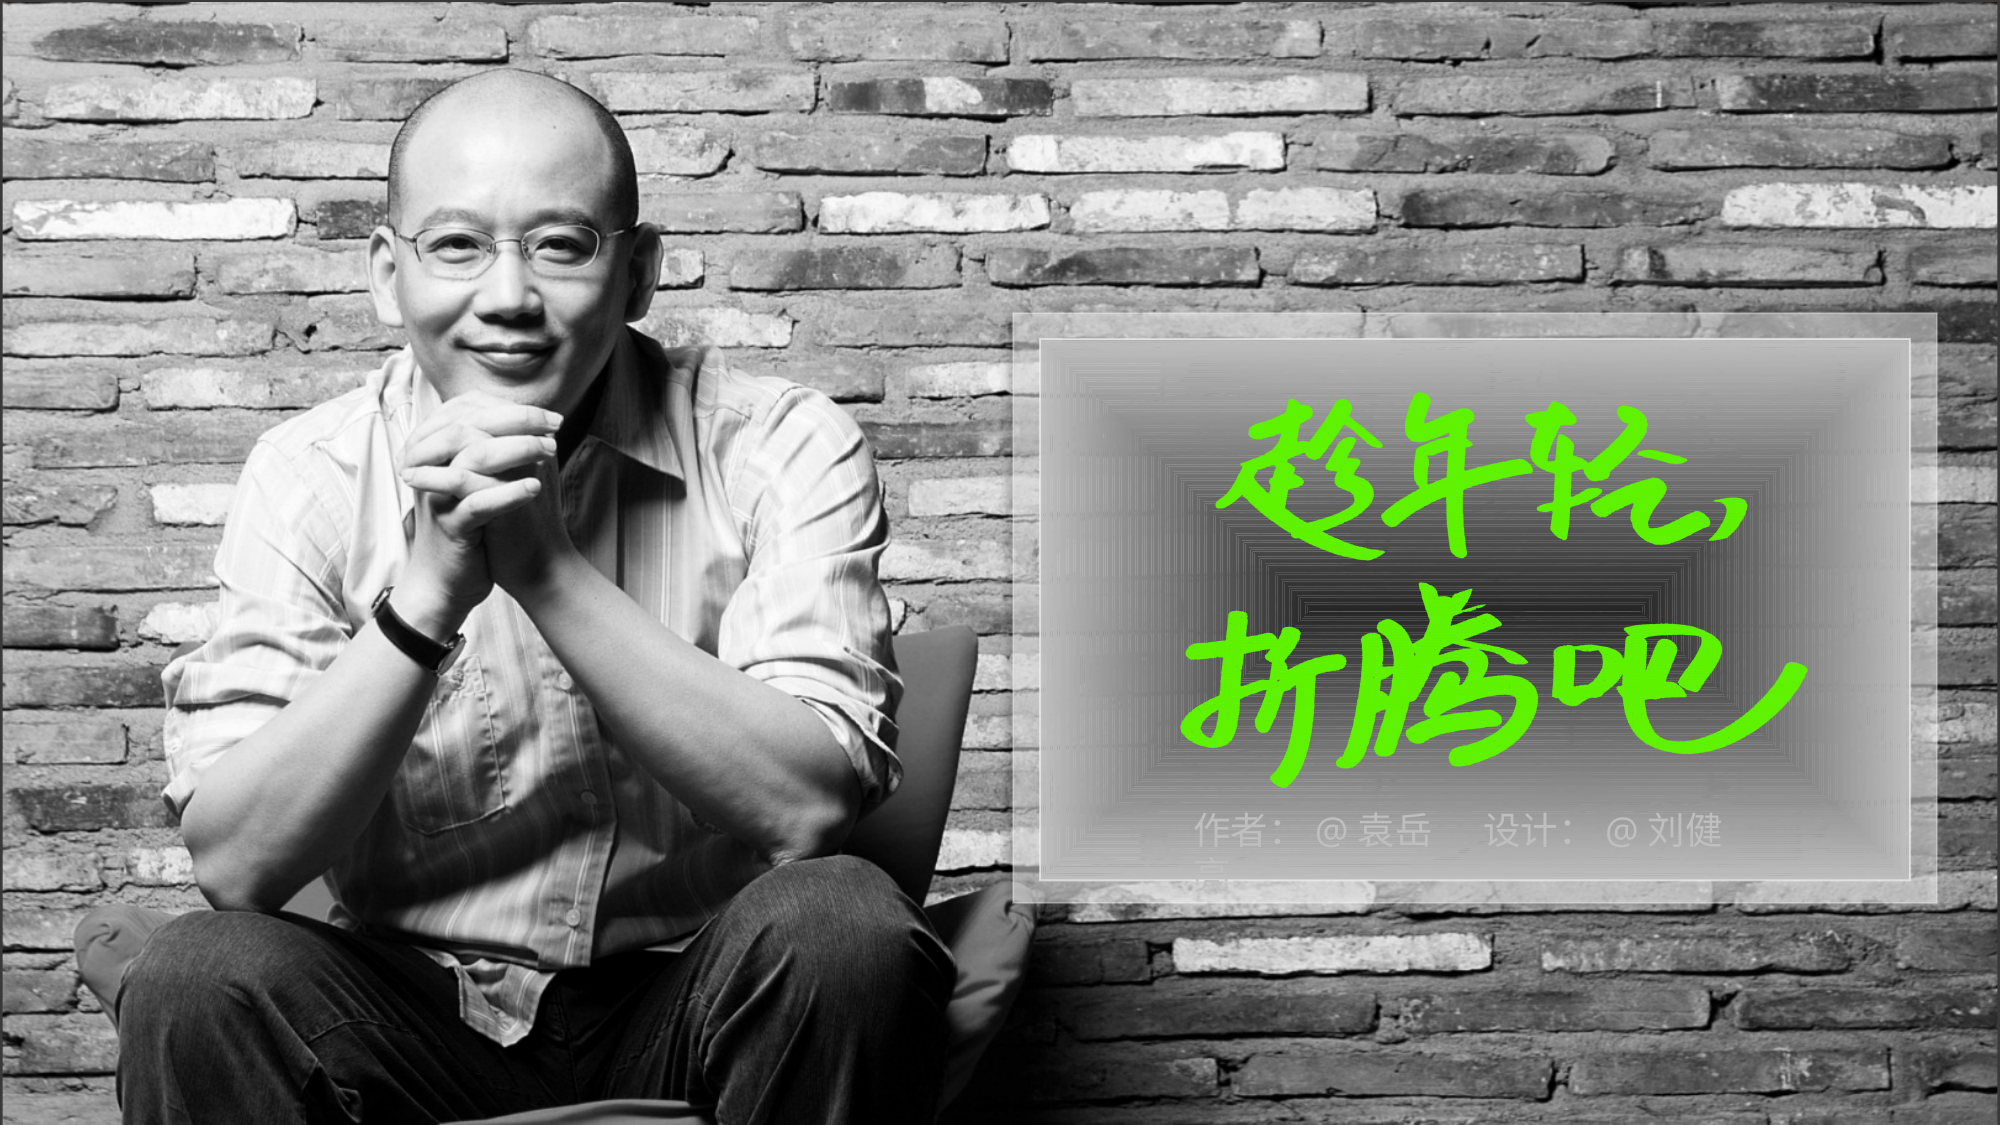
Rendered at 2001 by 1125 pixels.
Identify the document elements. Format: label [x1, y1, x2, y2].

picture [2, 2, 1998, 1125]
text_box [1012, 312, 1938, 904]
